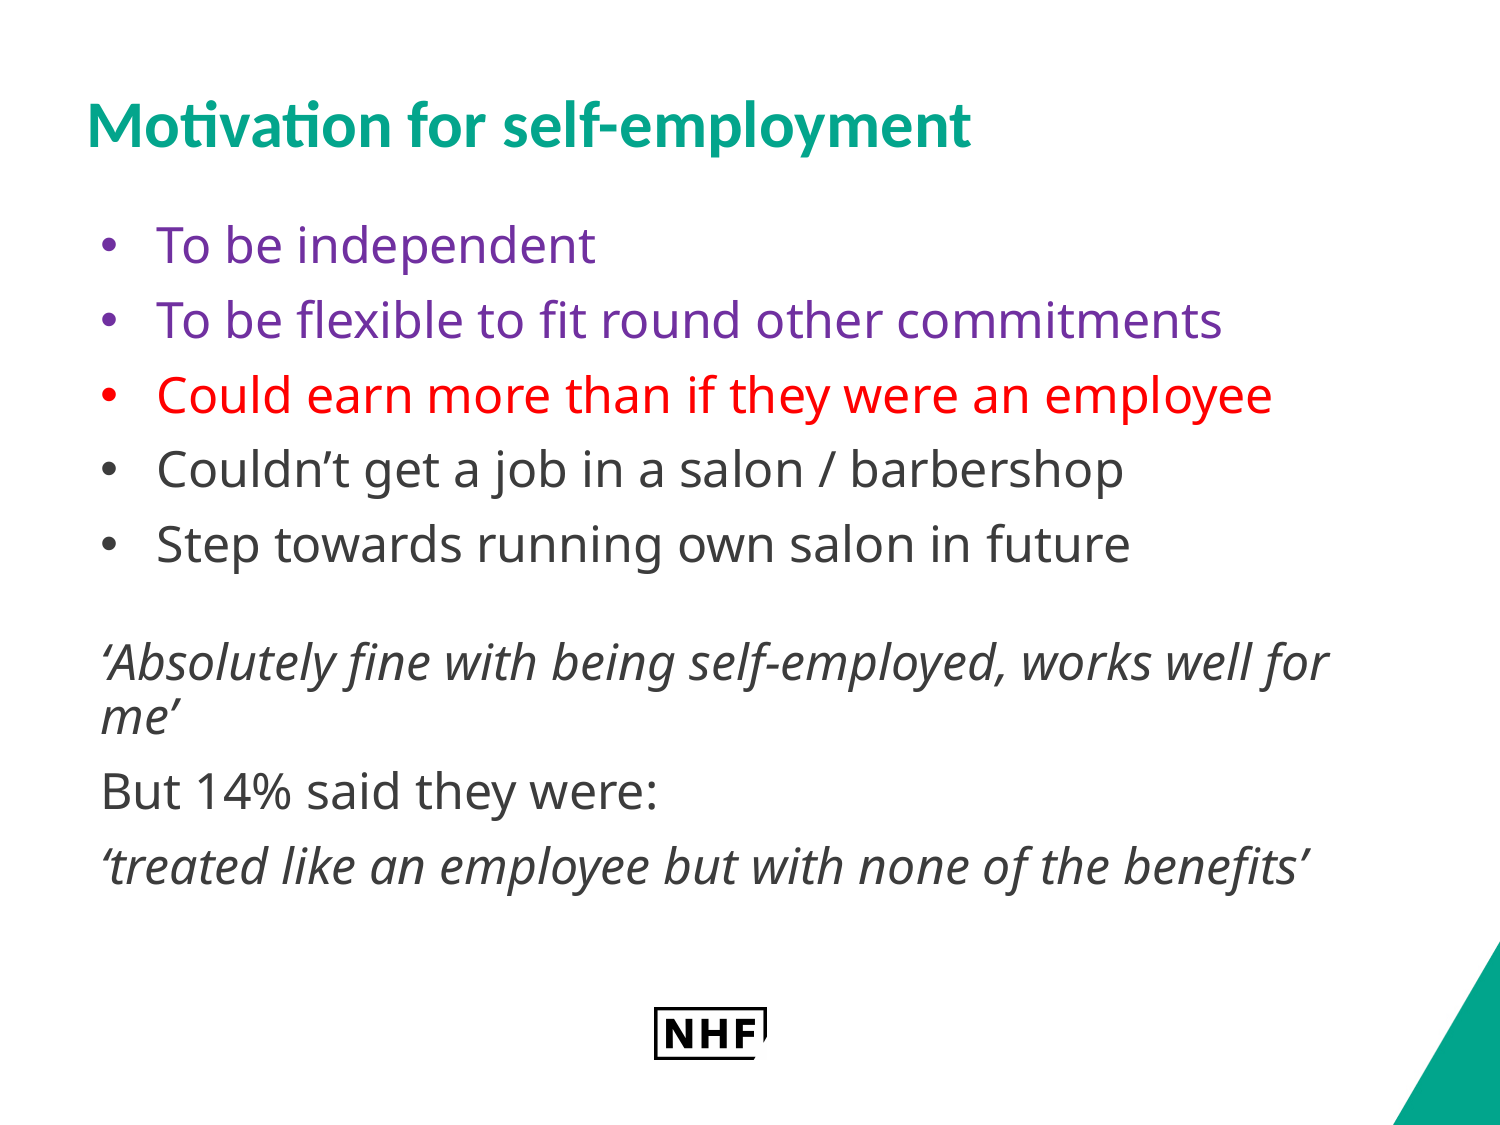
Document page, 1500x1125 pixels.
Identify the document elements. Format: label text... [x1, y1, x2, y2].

picture [654, 1007, 767, 1060]
text_box Motivation for self-employment [71, 73, 989, 169]
subtitle To be independent To be flexible to fit round other commitments Could earn more than if they were an employee Couldn’t get a job in a salon / barbershop Step towards running own salon in future ‘Absolutely fine with being self-employed, works well for me’ But 14% said they were: ‘treated like an employee but with none of the benefits’ [85, 212, 1382, 984]
picture [1381, 941, 1500, 1125]
